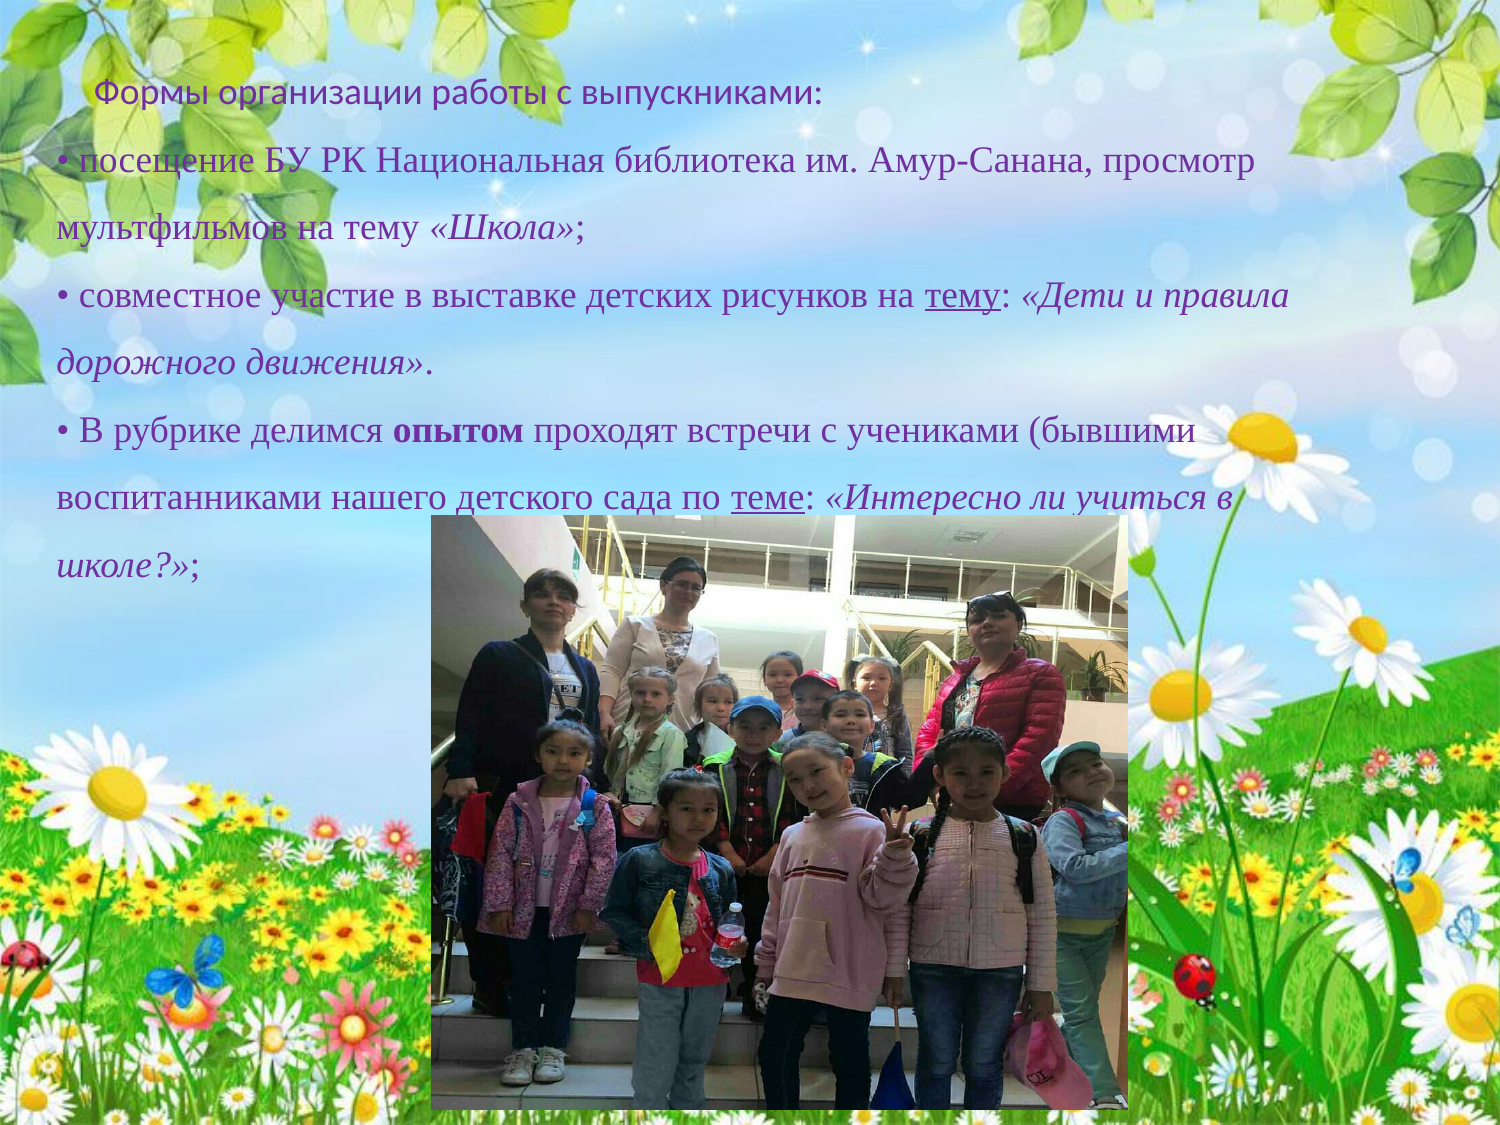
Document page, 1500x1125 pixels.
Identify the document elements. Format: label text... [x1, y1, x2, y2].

title Формы организации работы с выпускниками: • посещение БУ РК Национальная библиотека им. Амур-Санана, просмотр мультфильмов на тему «Школа»; • совместное участие в выставке детских рисунков на тему: «Дети и правила дорожного движения». • В рубрике делимся опытом проходят встречи с учениками (бывшими воспитанниками нашего детского сада по теме: «Интересно ли учиться в школе?»; [41, 243, 1392, 431]
picture [0, 0, 1500, 1125]
